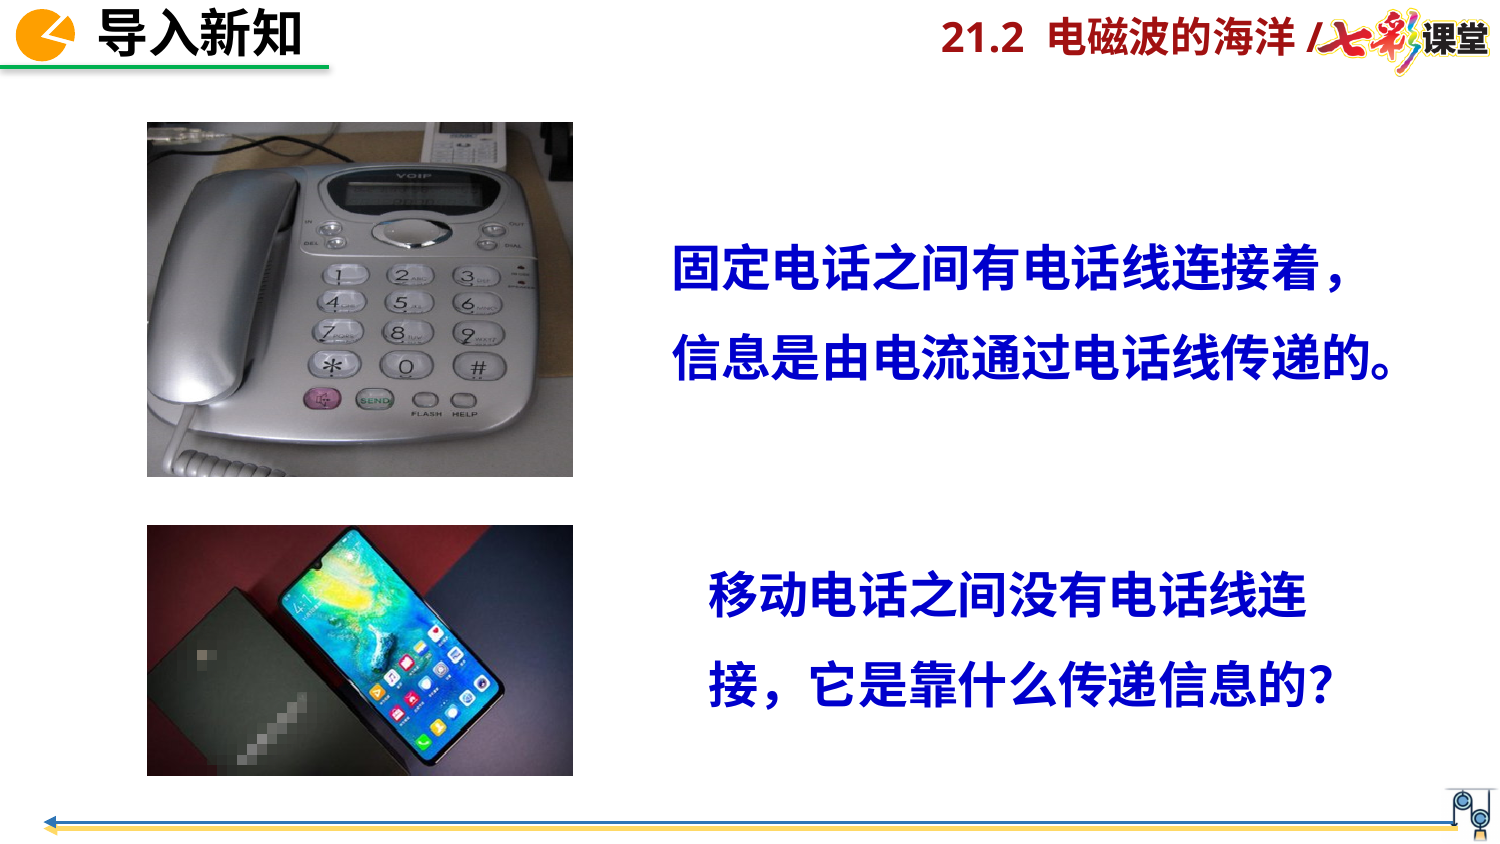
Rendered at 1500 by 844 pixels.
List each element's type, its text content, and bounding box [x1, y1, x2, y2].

text_box 移动电话之间没有电话线连接，它是靠什么传递信息的？ [693, 526, 1360, 722]
text_box 固定电话之间有电话线连接着，信息是由电流通过电话线传递的。 [656, 199, 1398, 395]
picture [1313, 7, 1492, 77]
picture [146, 525, 573, 776]
picture [146, 122, 573, 478]
picture [1449, 793, 1493, 836]
